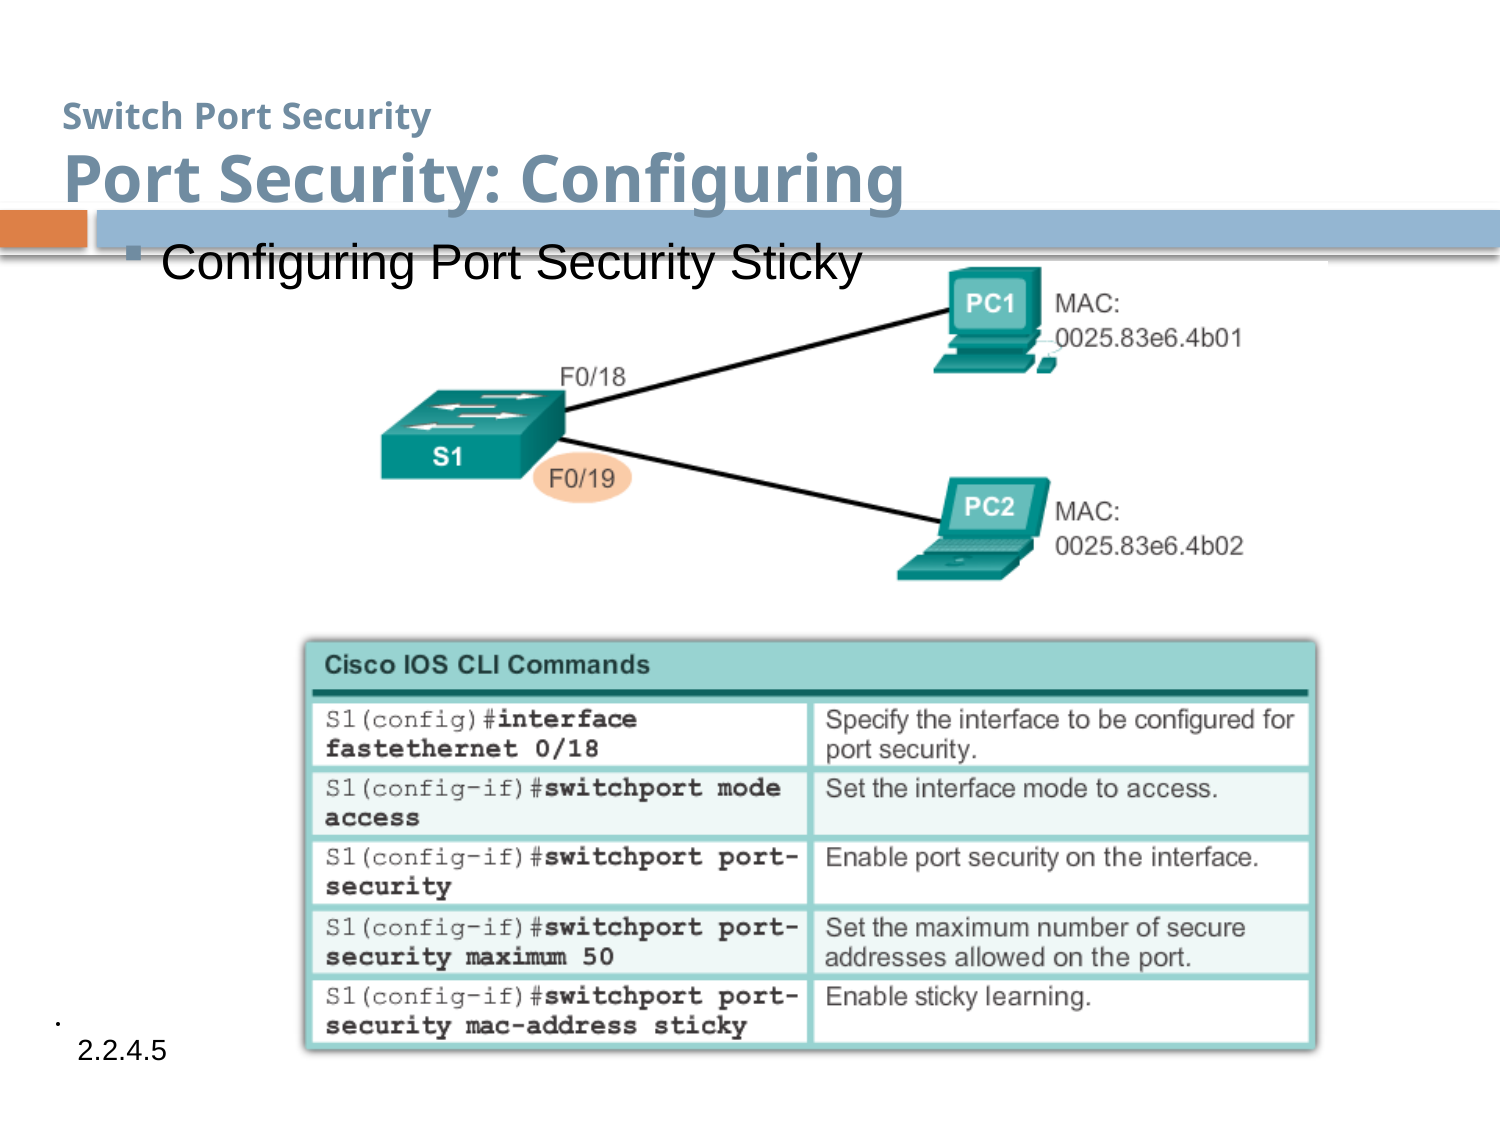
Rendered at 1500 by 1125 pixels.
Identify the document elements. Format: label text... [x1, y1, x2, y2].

picture [285, 261, 1329, 1066]
text_box [83, 230, 1387, 1031]
title Switch Port Security Port Security: Configuring [47, 85, 1384, 224]
